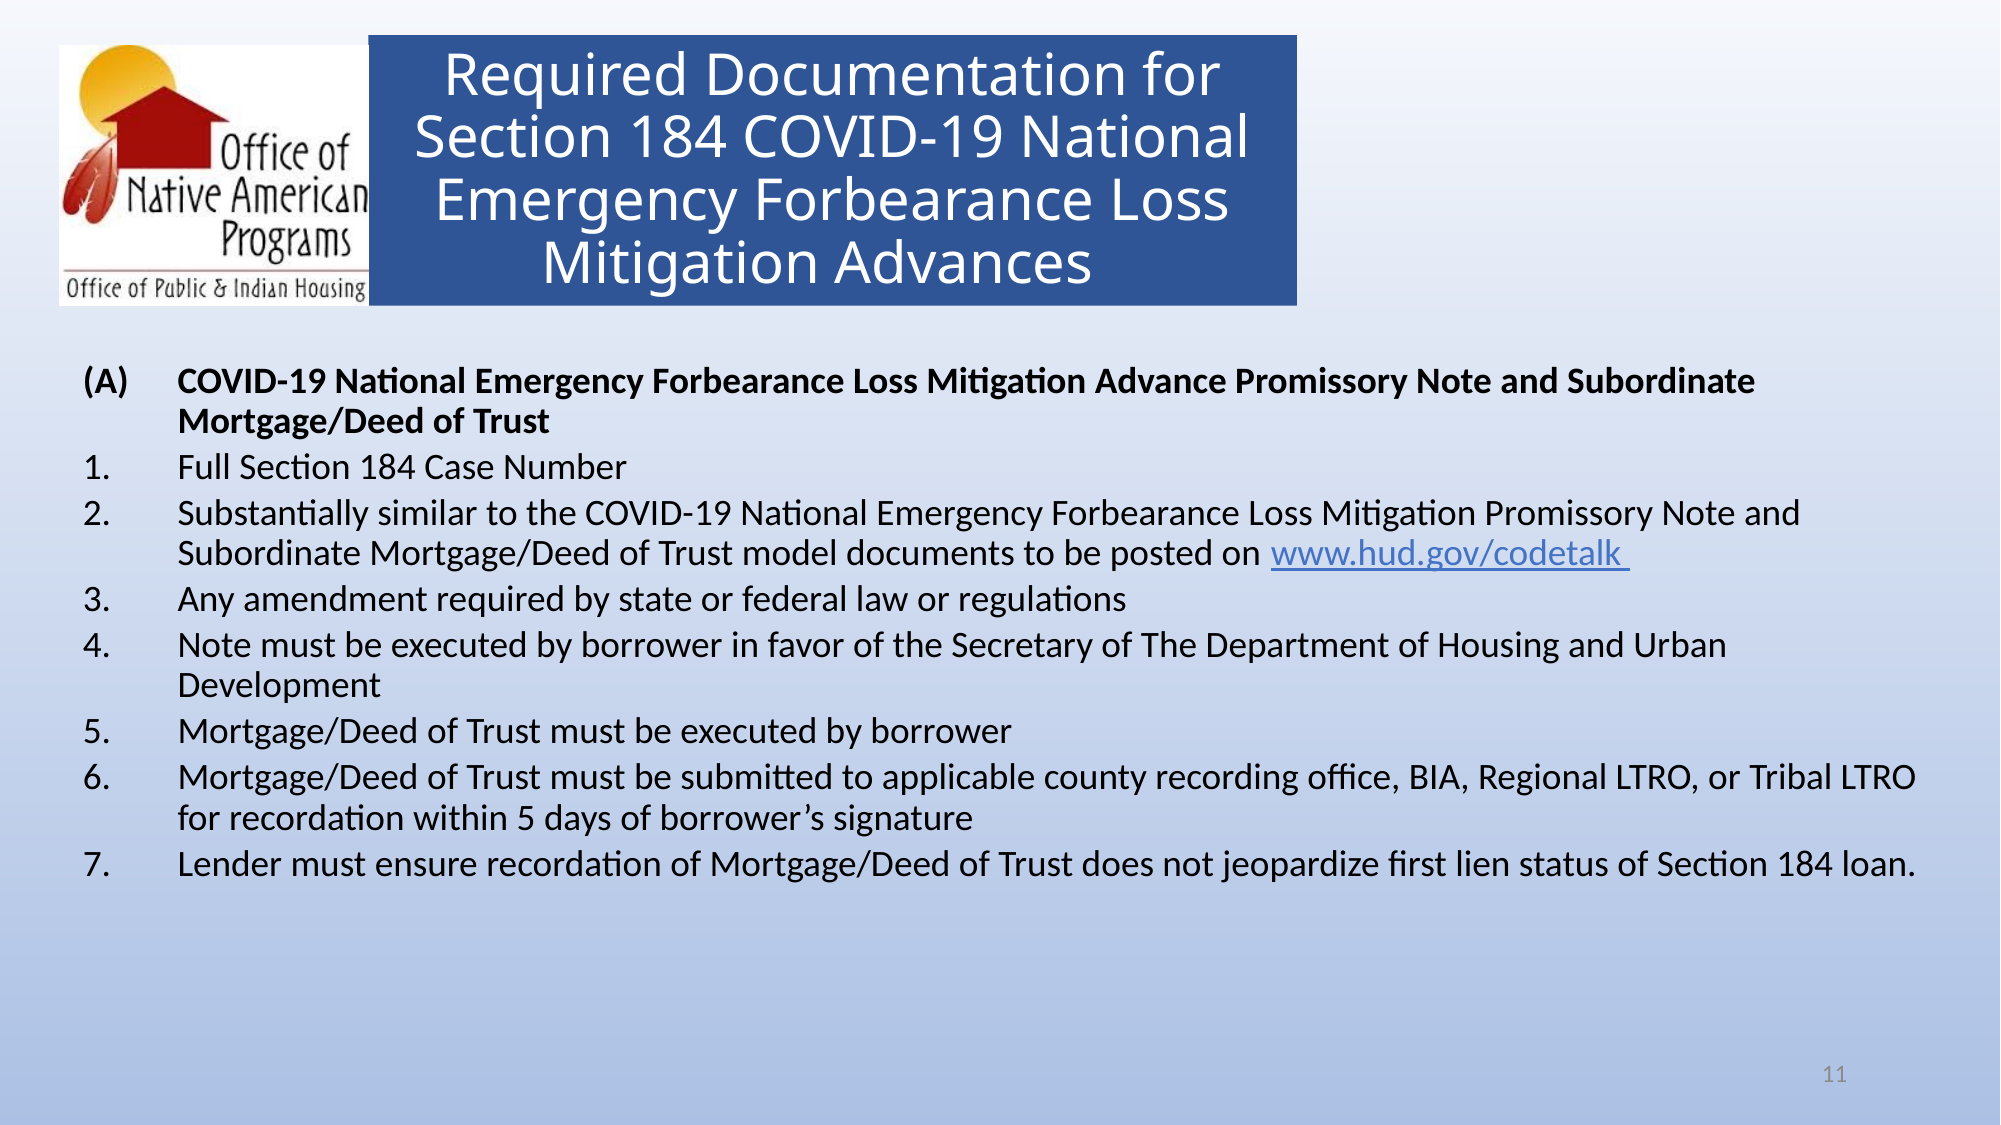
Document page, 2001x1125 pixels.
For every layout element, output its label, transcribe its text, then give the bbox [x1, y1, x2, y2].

slide_number 11 [1412, 1042, 1863, 1103]
title Required Documentation for Section 184 COVID-19 National Emergency Forbearance Loss Mitigation Advances [368, 35, 1297, 305]
picture [59, 45, 369, 306]
list COVID-19 National Emergency Forbearance Loss Mitigation Advance Promissory Note and Subordinate Mortgage/Deed of Trust Full Section 184 Case Number Substantially similar to the COVID-19 National Emergency Forbearance Loss Mitigation Promissory Note and Subordinate Mortgage/Deed of Trust model documents to be posted on www.hud.gov/codetalk Any amendment required by state or federal law or regulations Note must be executed by borrower in favor of the Secretary of The Department of Housing and Urban Development Mortgage/Deed of Trust must be executed by borrower Mortgage/Deed of Trust must be submitted to applicable county recording office, BIA, Regional LTRO, or Tribal LTRO for recordation within 5 days of borrower’s signature Lender must ensure recordation of Mortgage/Deed of Trust does not jeopardize first lien status of Section 184 loan. [67, 305, 1941, 1040]
